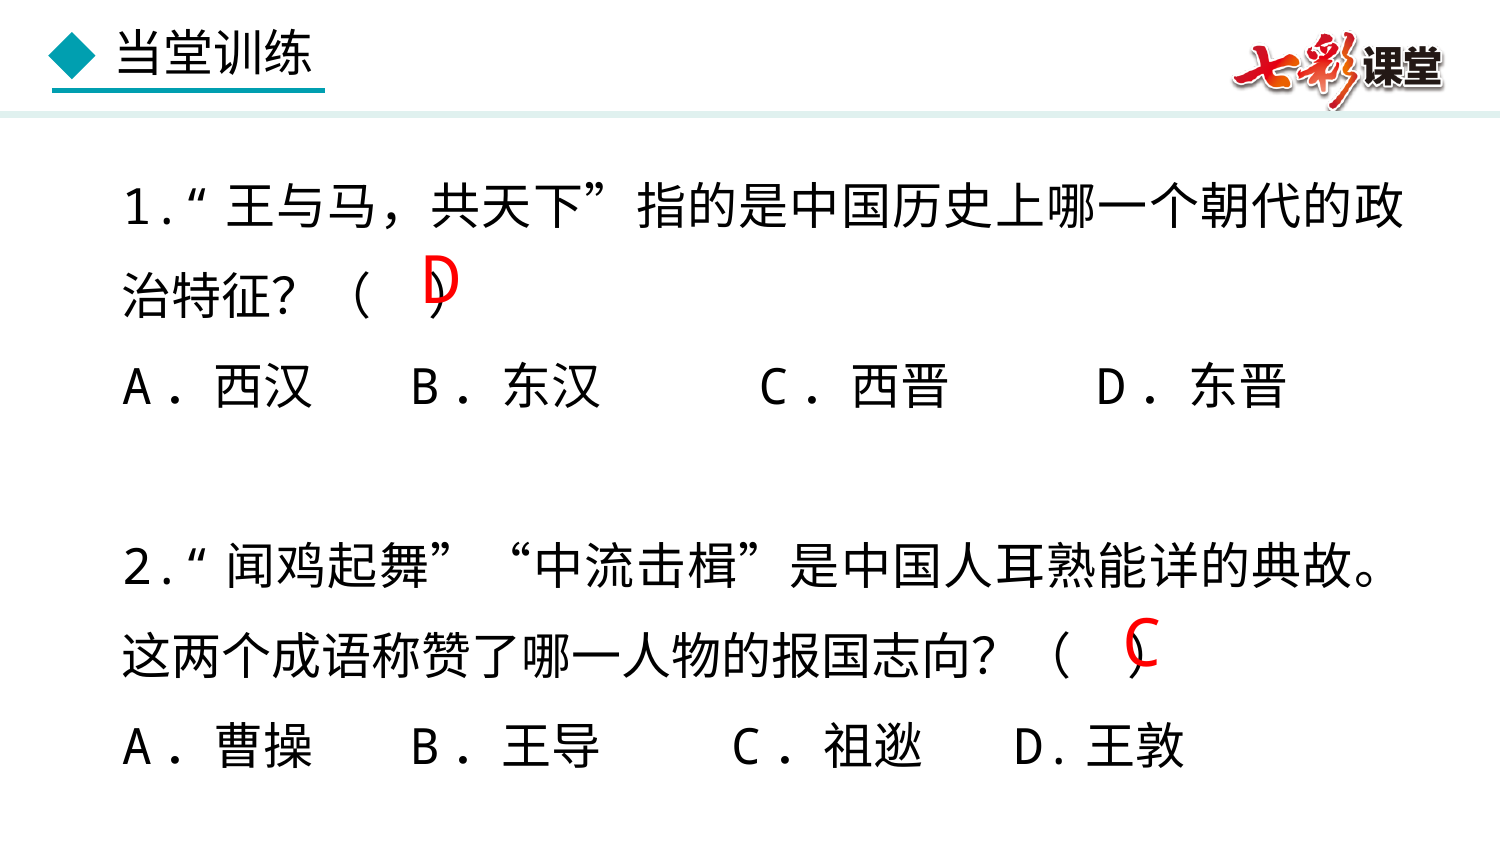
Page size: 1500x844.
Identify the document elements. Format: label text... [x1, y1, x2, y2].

text_box 1.“王与马，共天下”指的是中国历史上哪一个朝代的政治特征？（ ） A．西汉 B．东汉 C．西晋 D．东晋 2.“闻鸡起舞”“中流击楫”是中国人耳熟能详的典故。这两个成语称赞了哪一人物的报国志向？（ ） A．曹操 B．王导 C．祖逖 D.王敦 [110, 139, 1416, 781]
text_box D [410, 230, 548, 323]
picture [1228, 26, 1449, 111]
text_box C [1110, 593, 1243, 685]
